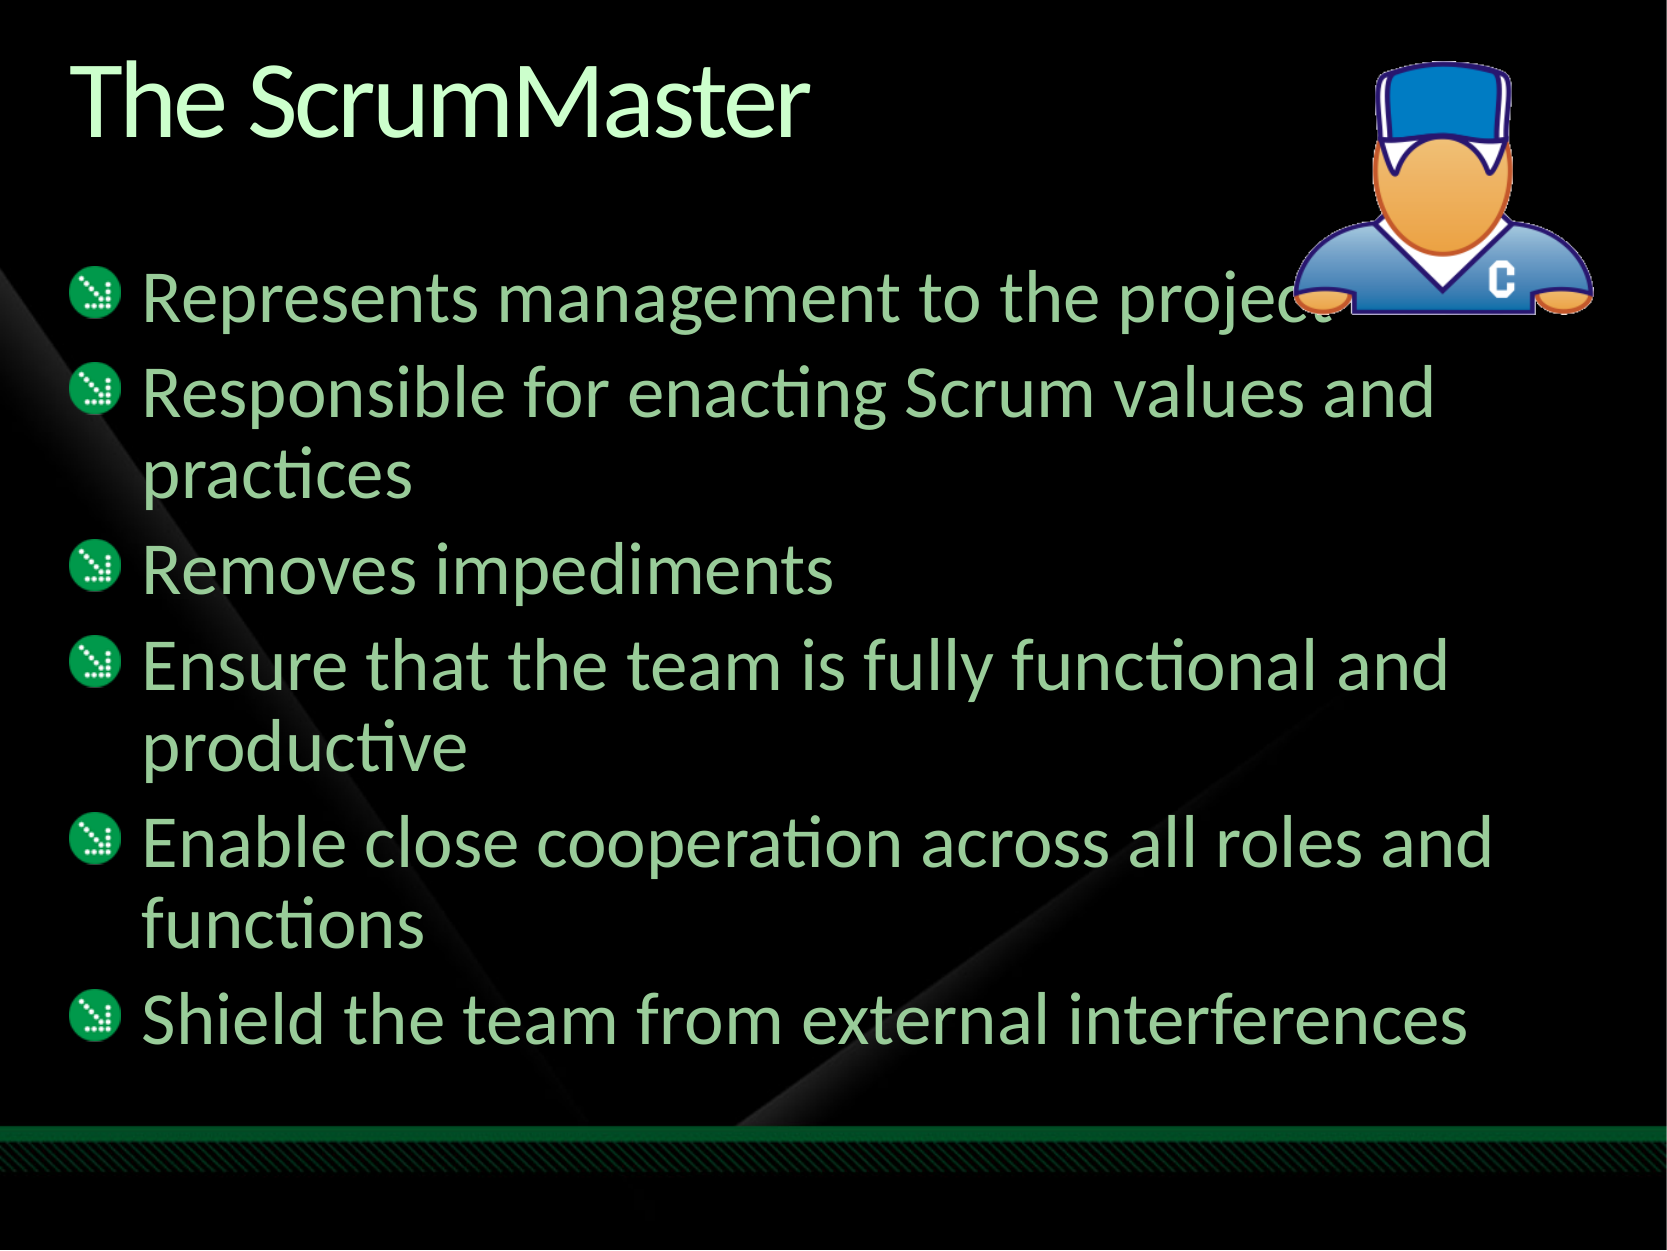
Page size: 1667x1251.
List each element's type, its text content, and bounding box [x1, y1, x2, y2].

picture [0, 0, 1667, 1250]
title The ScrumMaster [69, 41, 1598, 164]
list Represents management to the project Responsible for enacting Scrum values and practices Removes impediments Ensure that the team is fully functional and productive Enable close cooperation across all roles and functions Shield the team from external interferences [69, 257, 1598, 661]
